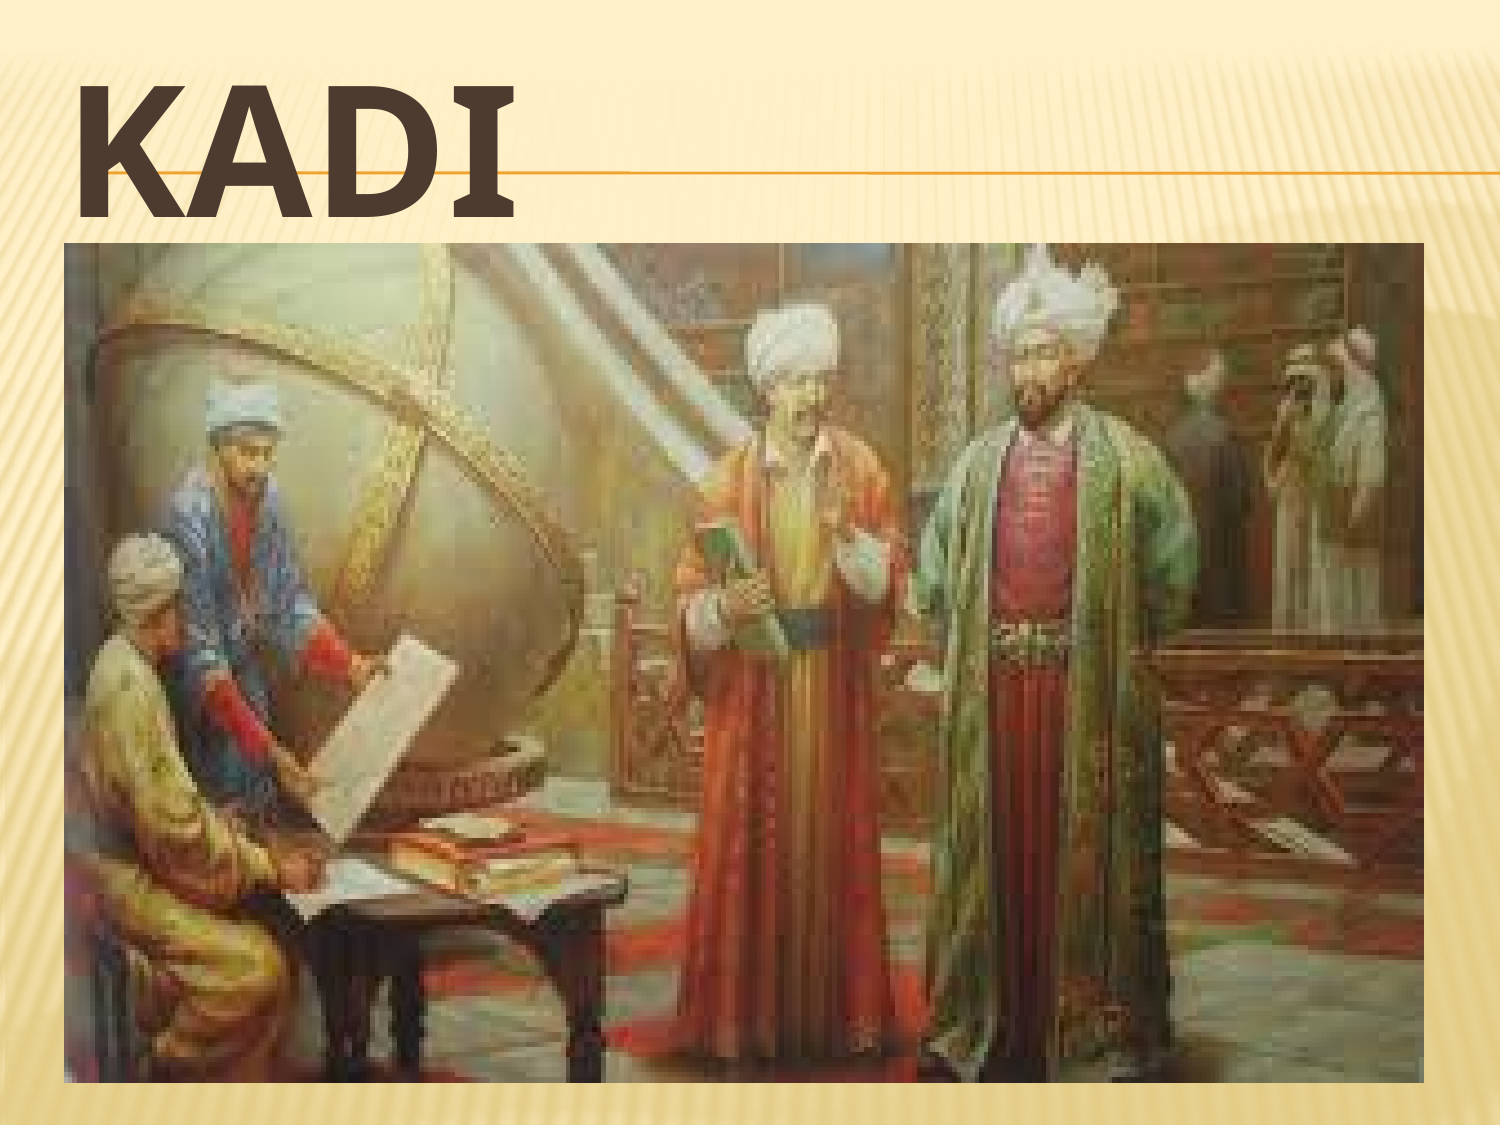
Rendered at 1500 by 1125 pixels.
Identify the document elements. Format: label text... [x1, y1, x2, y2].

picture [64, 243, 1424, 1083]
title KADI [50, 75, 1475, 213]
